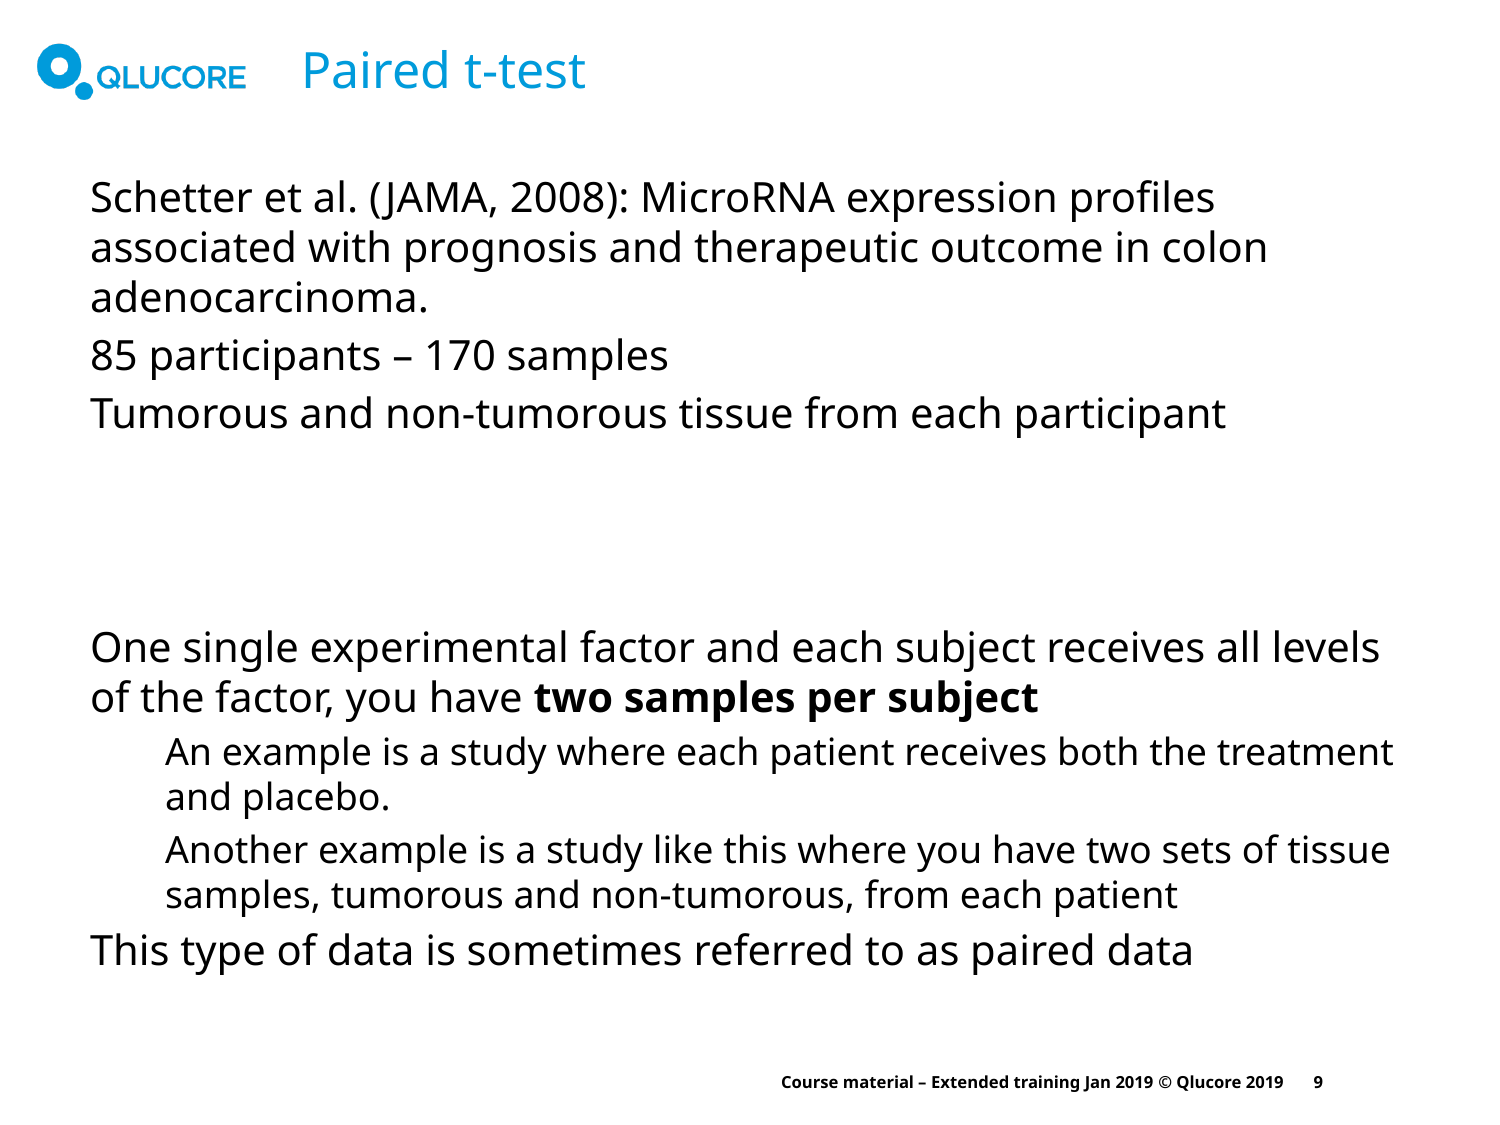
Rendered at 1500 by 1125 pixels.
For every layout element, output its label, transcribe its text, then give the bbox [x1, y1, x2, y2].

list Schetter et al. (JAMA, 2008): MicroRNA expression profiles associated with prognosis and therapeutic outcome in colon adenocarcinoma. 85 participants – 170 samples Tumorous and non-tumorous tissue from each participant One single experimental factor and each subject receives all levels of the factor, you have two samples per subject An example is a study where each patient receives both the treatment and placebo. Another example is a study like this where you have two sets of tissue samples, tumorous and non-tumorous, from each patient This type of data is sometimes referred to as paired data [75, 163, 1425, 1052]
title Paired t-test [286, 10, 1445, 127]
